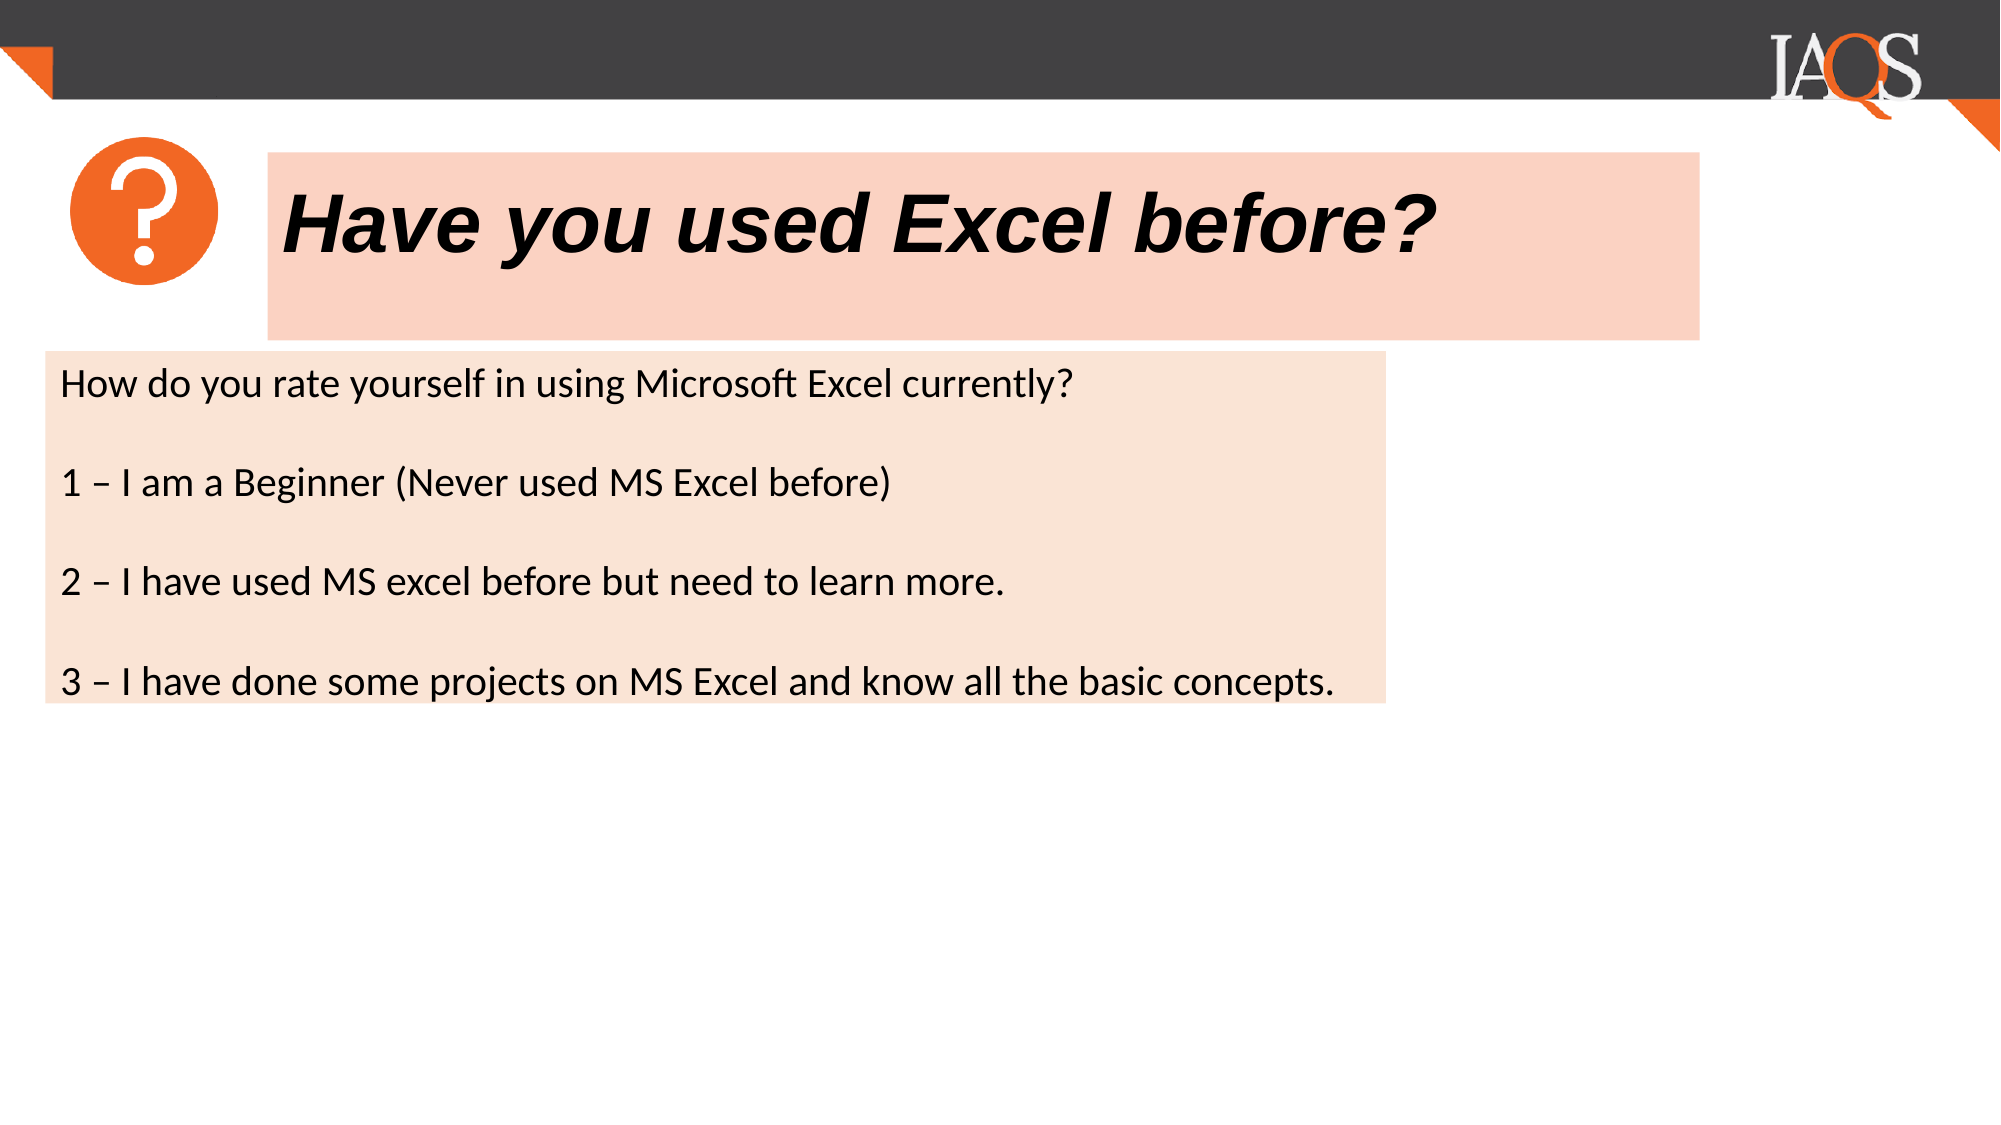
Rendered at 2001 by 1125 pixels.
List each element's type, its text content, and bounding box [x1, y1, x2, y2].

text_box How do you rate yourself in using Microsoft Excel currently? – I am a Beginner (Never used MS Excel before) – I have used MS excel before but need to learn more. – I have done some projects on MS Excel and know all the basic concepts. [45, 351, 1386, 704]
picture [0, 0, 2000, 305]
title Have you used Excel before? [267, 152, 1700, 341]
text_box . [214, 90, 220, 98]
